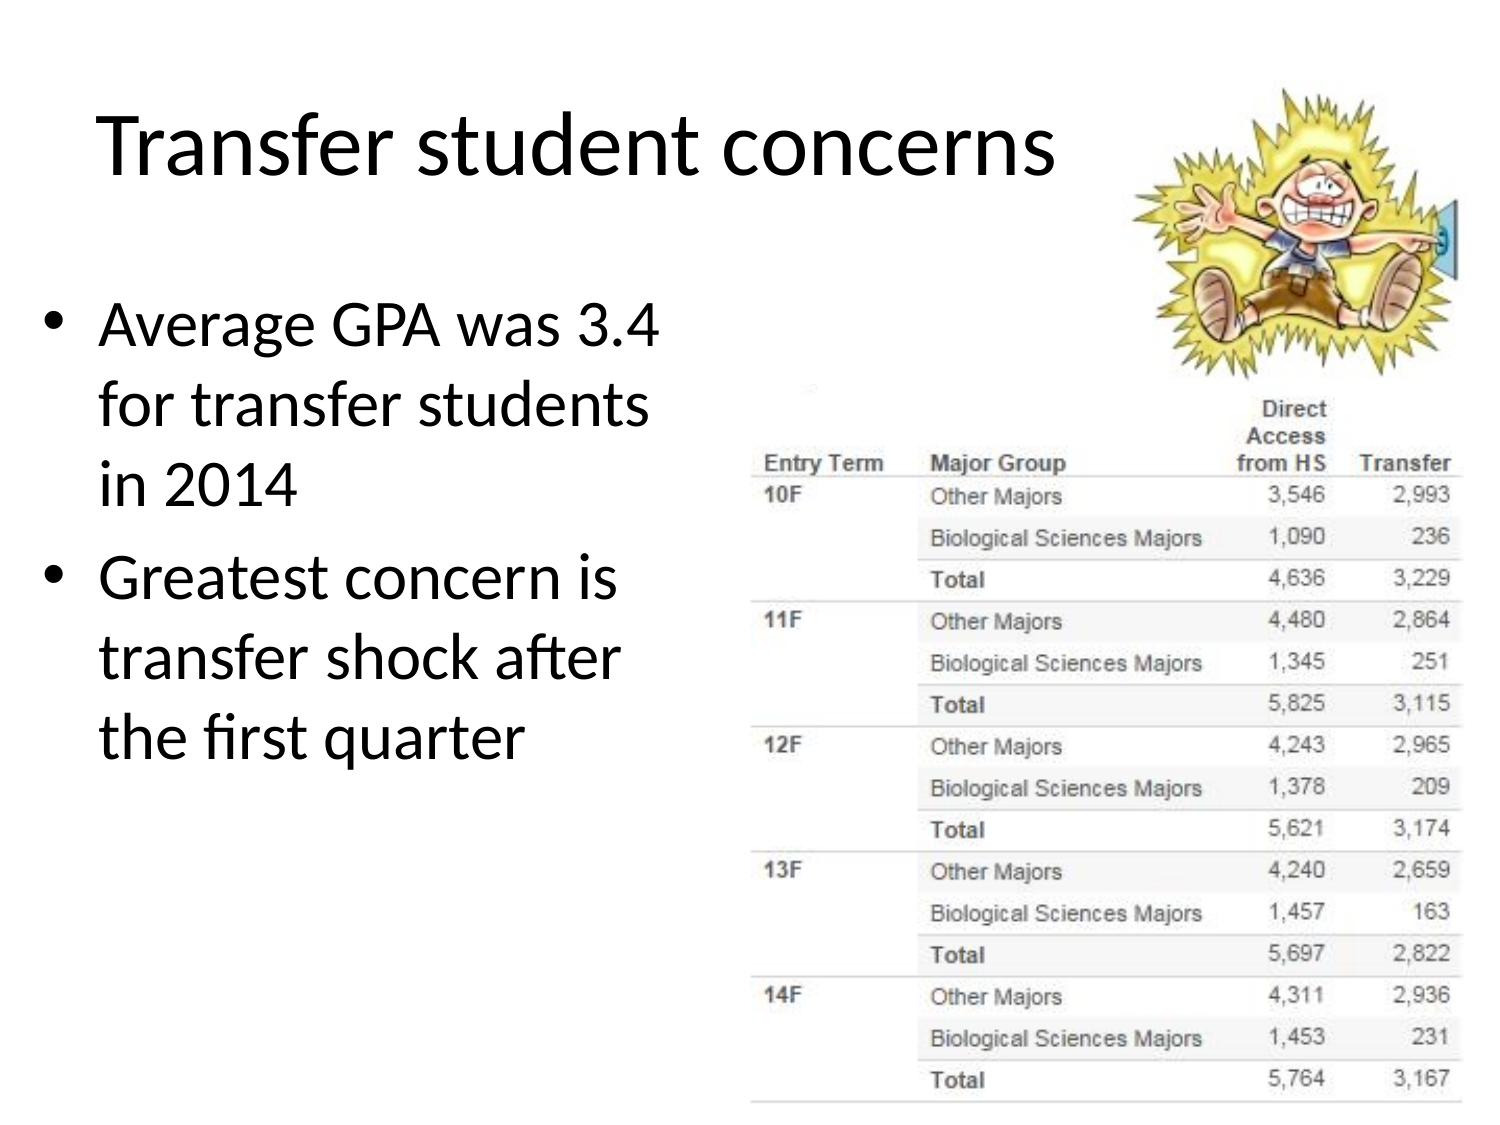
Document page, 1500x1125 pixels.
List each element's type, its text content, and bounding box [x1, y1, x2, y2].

picture [718, 80, 1500, 1121]
title Transfer student concerns [31, 45, 1123, 233]
list Average GPA was 3.4 for transfer students in 2014 Greatest concern is transfer shock after the first quarter [27, 272, 719, 1015]
